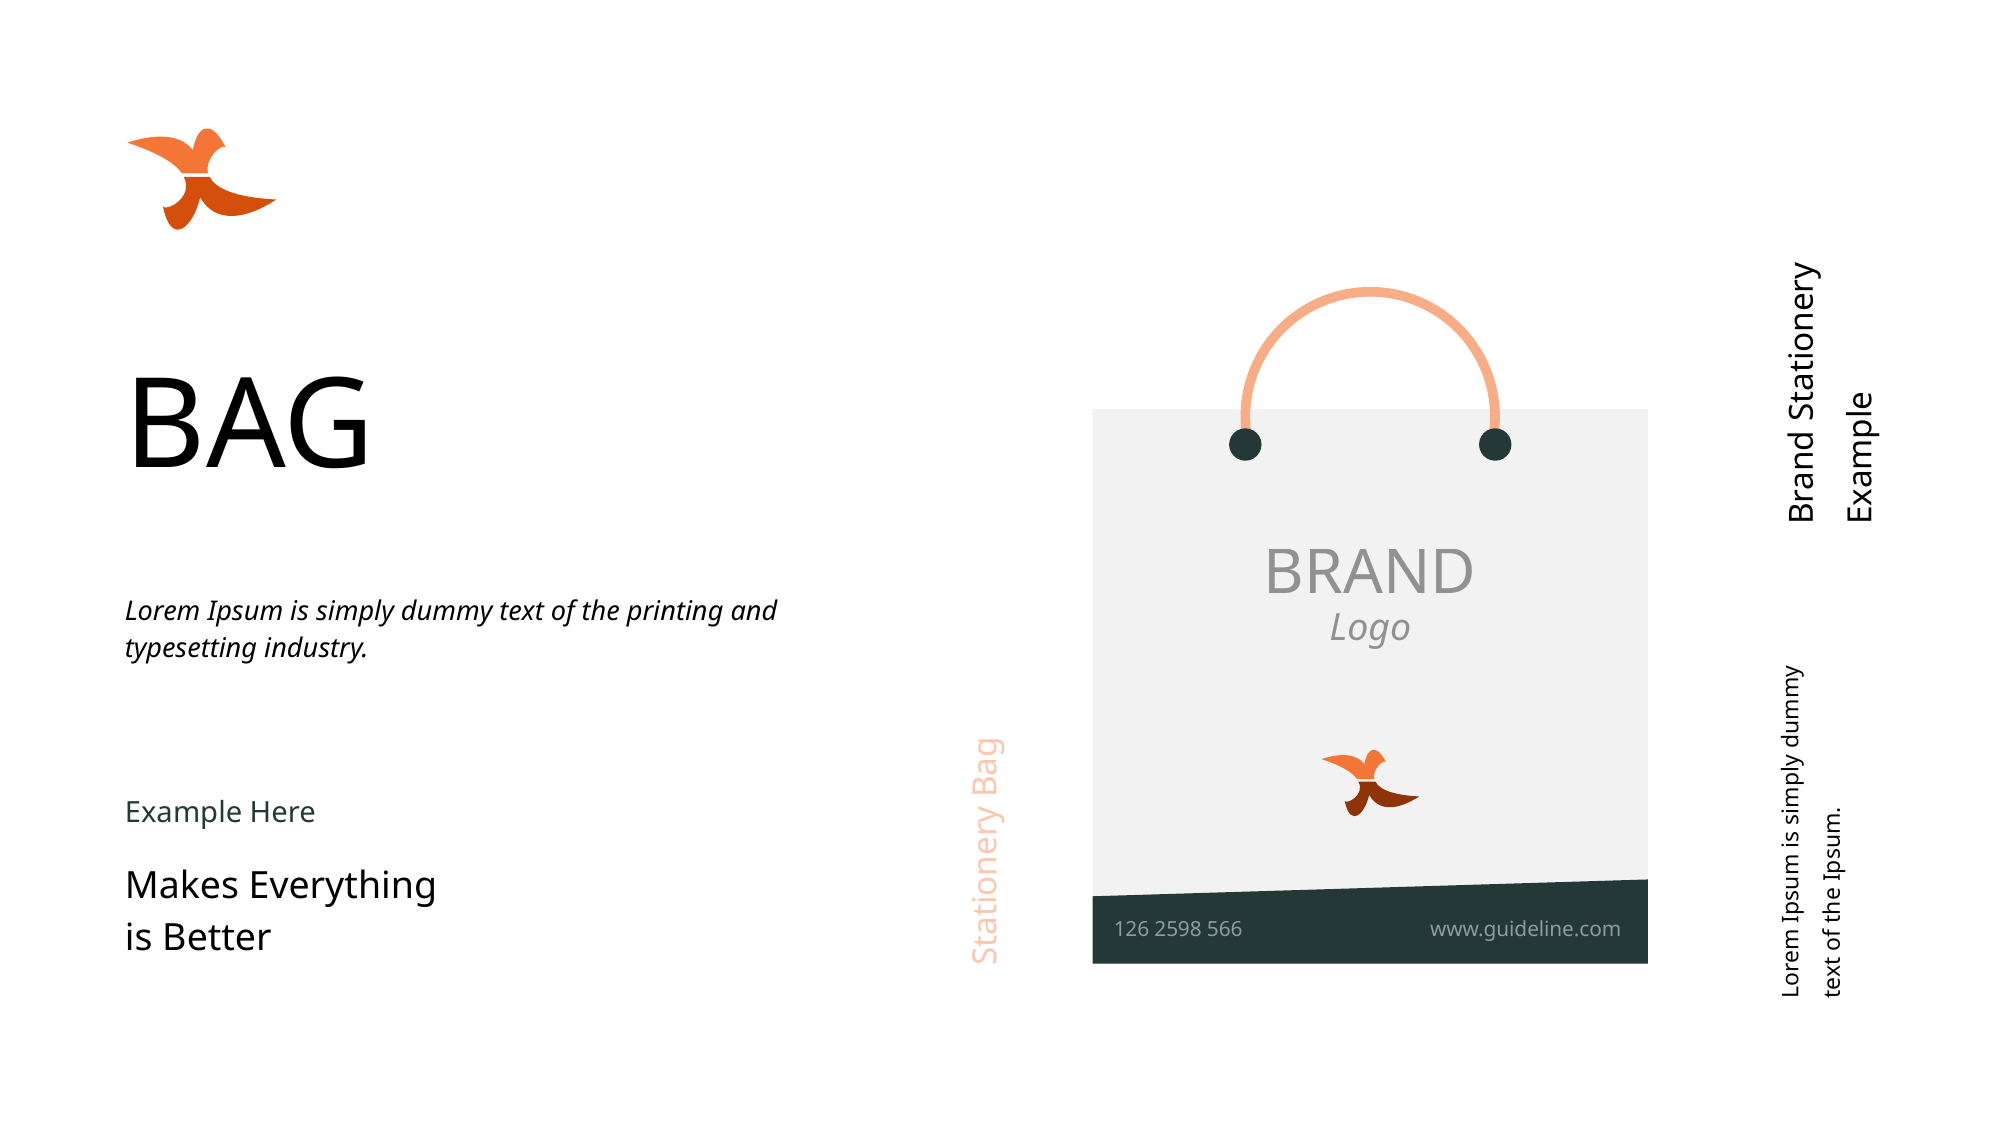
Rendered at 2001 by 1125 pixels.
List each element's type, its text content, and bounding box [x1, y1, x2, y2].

text_box Example Here [110, 786, 371, 836]
text_box 126 2598 566 [1098, 908, 1349, 949]
text_box [1091, 878, 1649, 965]
text_box [1321, 749, 1386, 780]
text_box BAG [110, 338, 1150, 500]
text_box Stationery Bag [955, 501, 1011, 981]
text_box Brand Stationery Example [1753, 191, 1886, 540]
text_box [1344, 781, 1420, 817]
text_box Makes Everything is Better [110, 846, 520, 966]
text_box Lorem Ipsum is simply dummy text of the Ipsum. [1753, 618, 1852, 1014]
text_box [1092, 408, 1649, 895]
text_box [127, 128, 226, 174]
text_box www.guideline.com [1391, 908, 1642, 949]
text_box [1477, 427, 1513, 462]
text_box [162, 176, 277, 230]
text_box Lorem Ipsum is simply dummy text of the printing and typesetting industry. [110, 580, 811, 671]
text_box BRAND Logo [1198, 557, 1543, 656]
text_box [1228, 427, 1263, 462]
text_box [1239, 285, 1501, 428]
